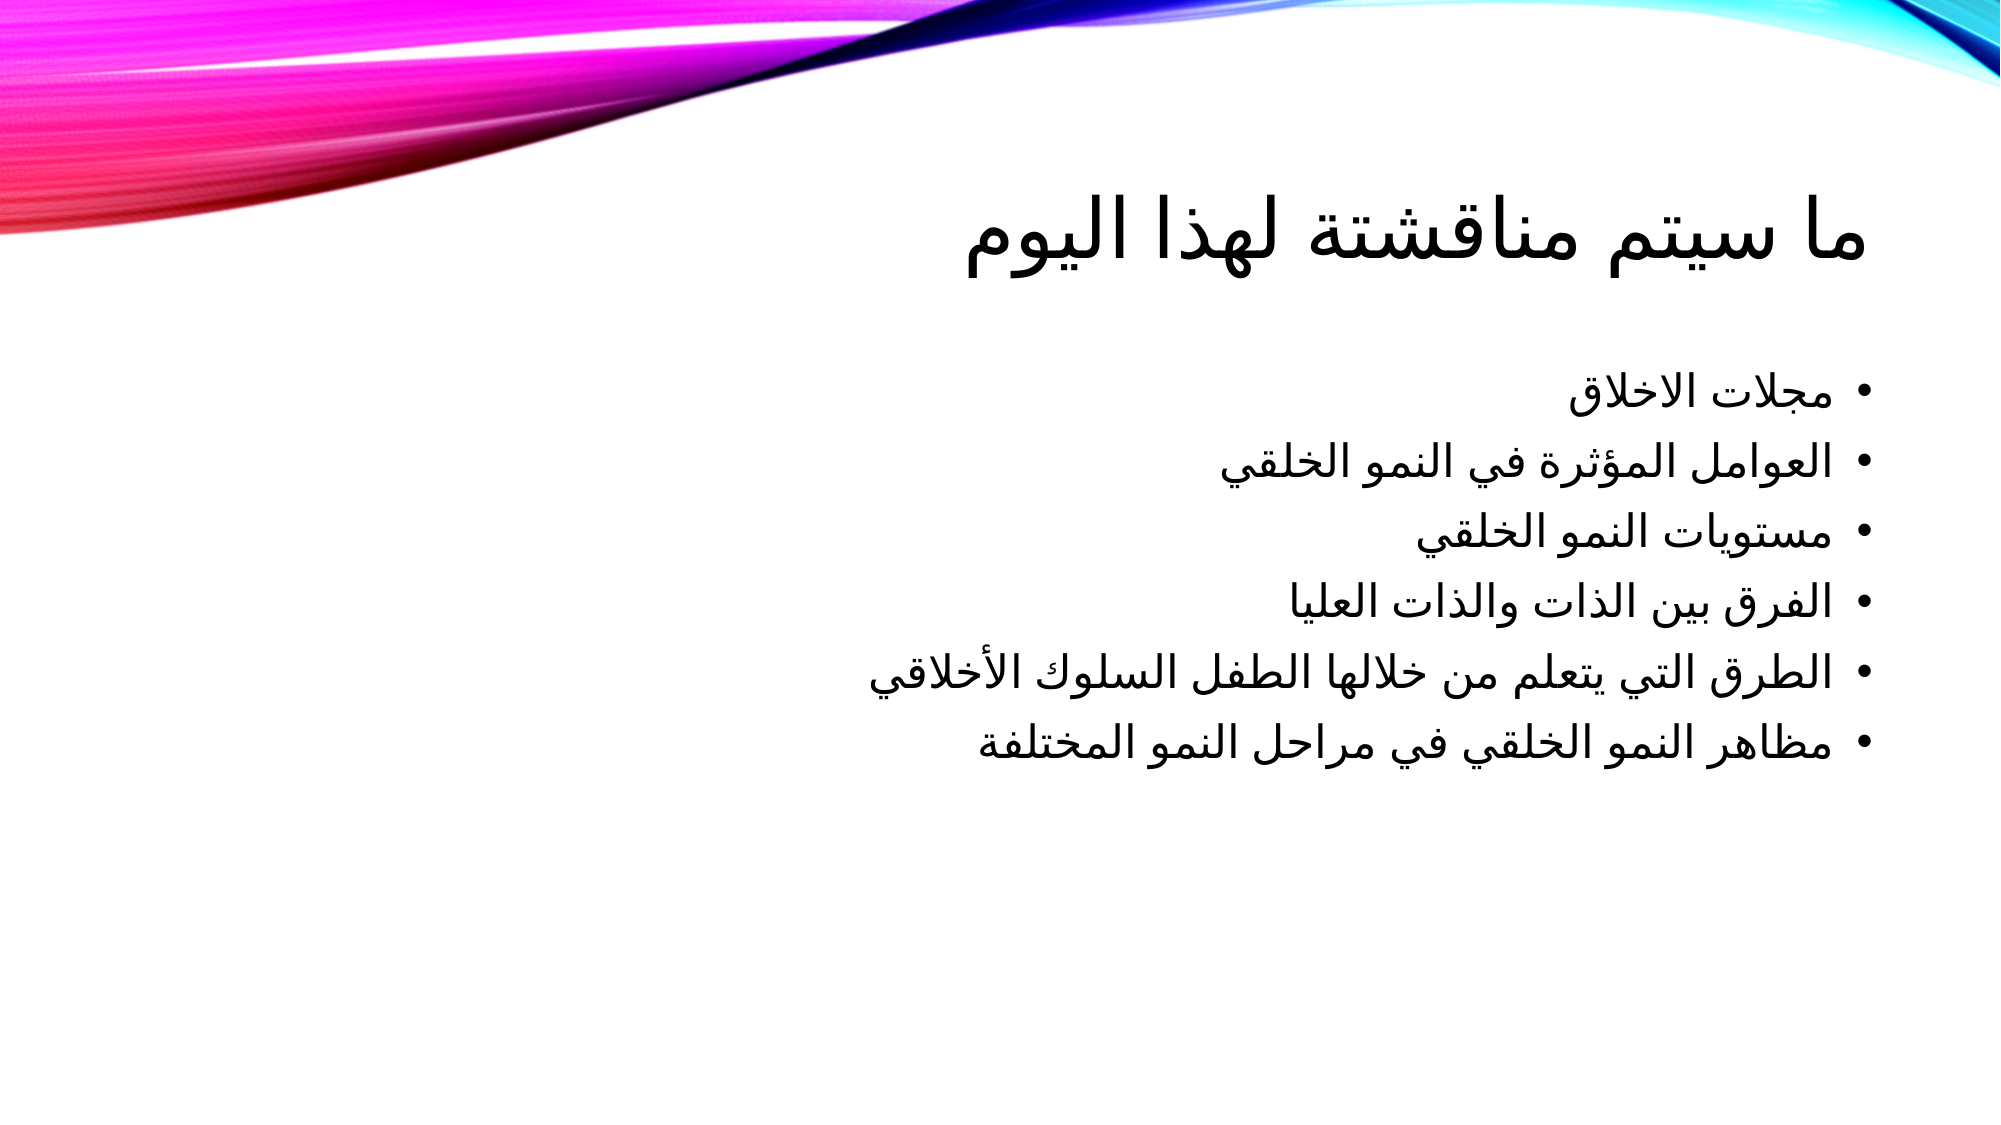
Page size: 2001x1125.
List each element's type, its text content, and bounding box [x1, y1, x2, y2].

title ما سيتم مناقشتة لهذا اليوم [474, 125, 1888, 338]
picture [0, 0, 2000, 237]
picture [1910, 0, 2000, 45]
list مجلات الاخلاق العوامل المؤثرة في النمو الخلقي مستويات النمو الخلقي الفرق بين الذات والذات العليا الطرق التي يتعلم من خلالها الطفل السلوك الأخلاقي مظاهر النمو الخلقي في مراحل النمو المختلفة [112, 360, 1888, 1021]
picture [1890, 0, 2000, 75]
